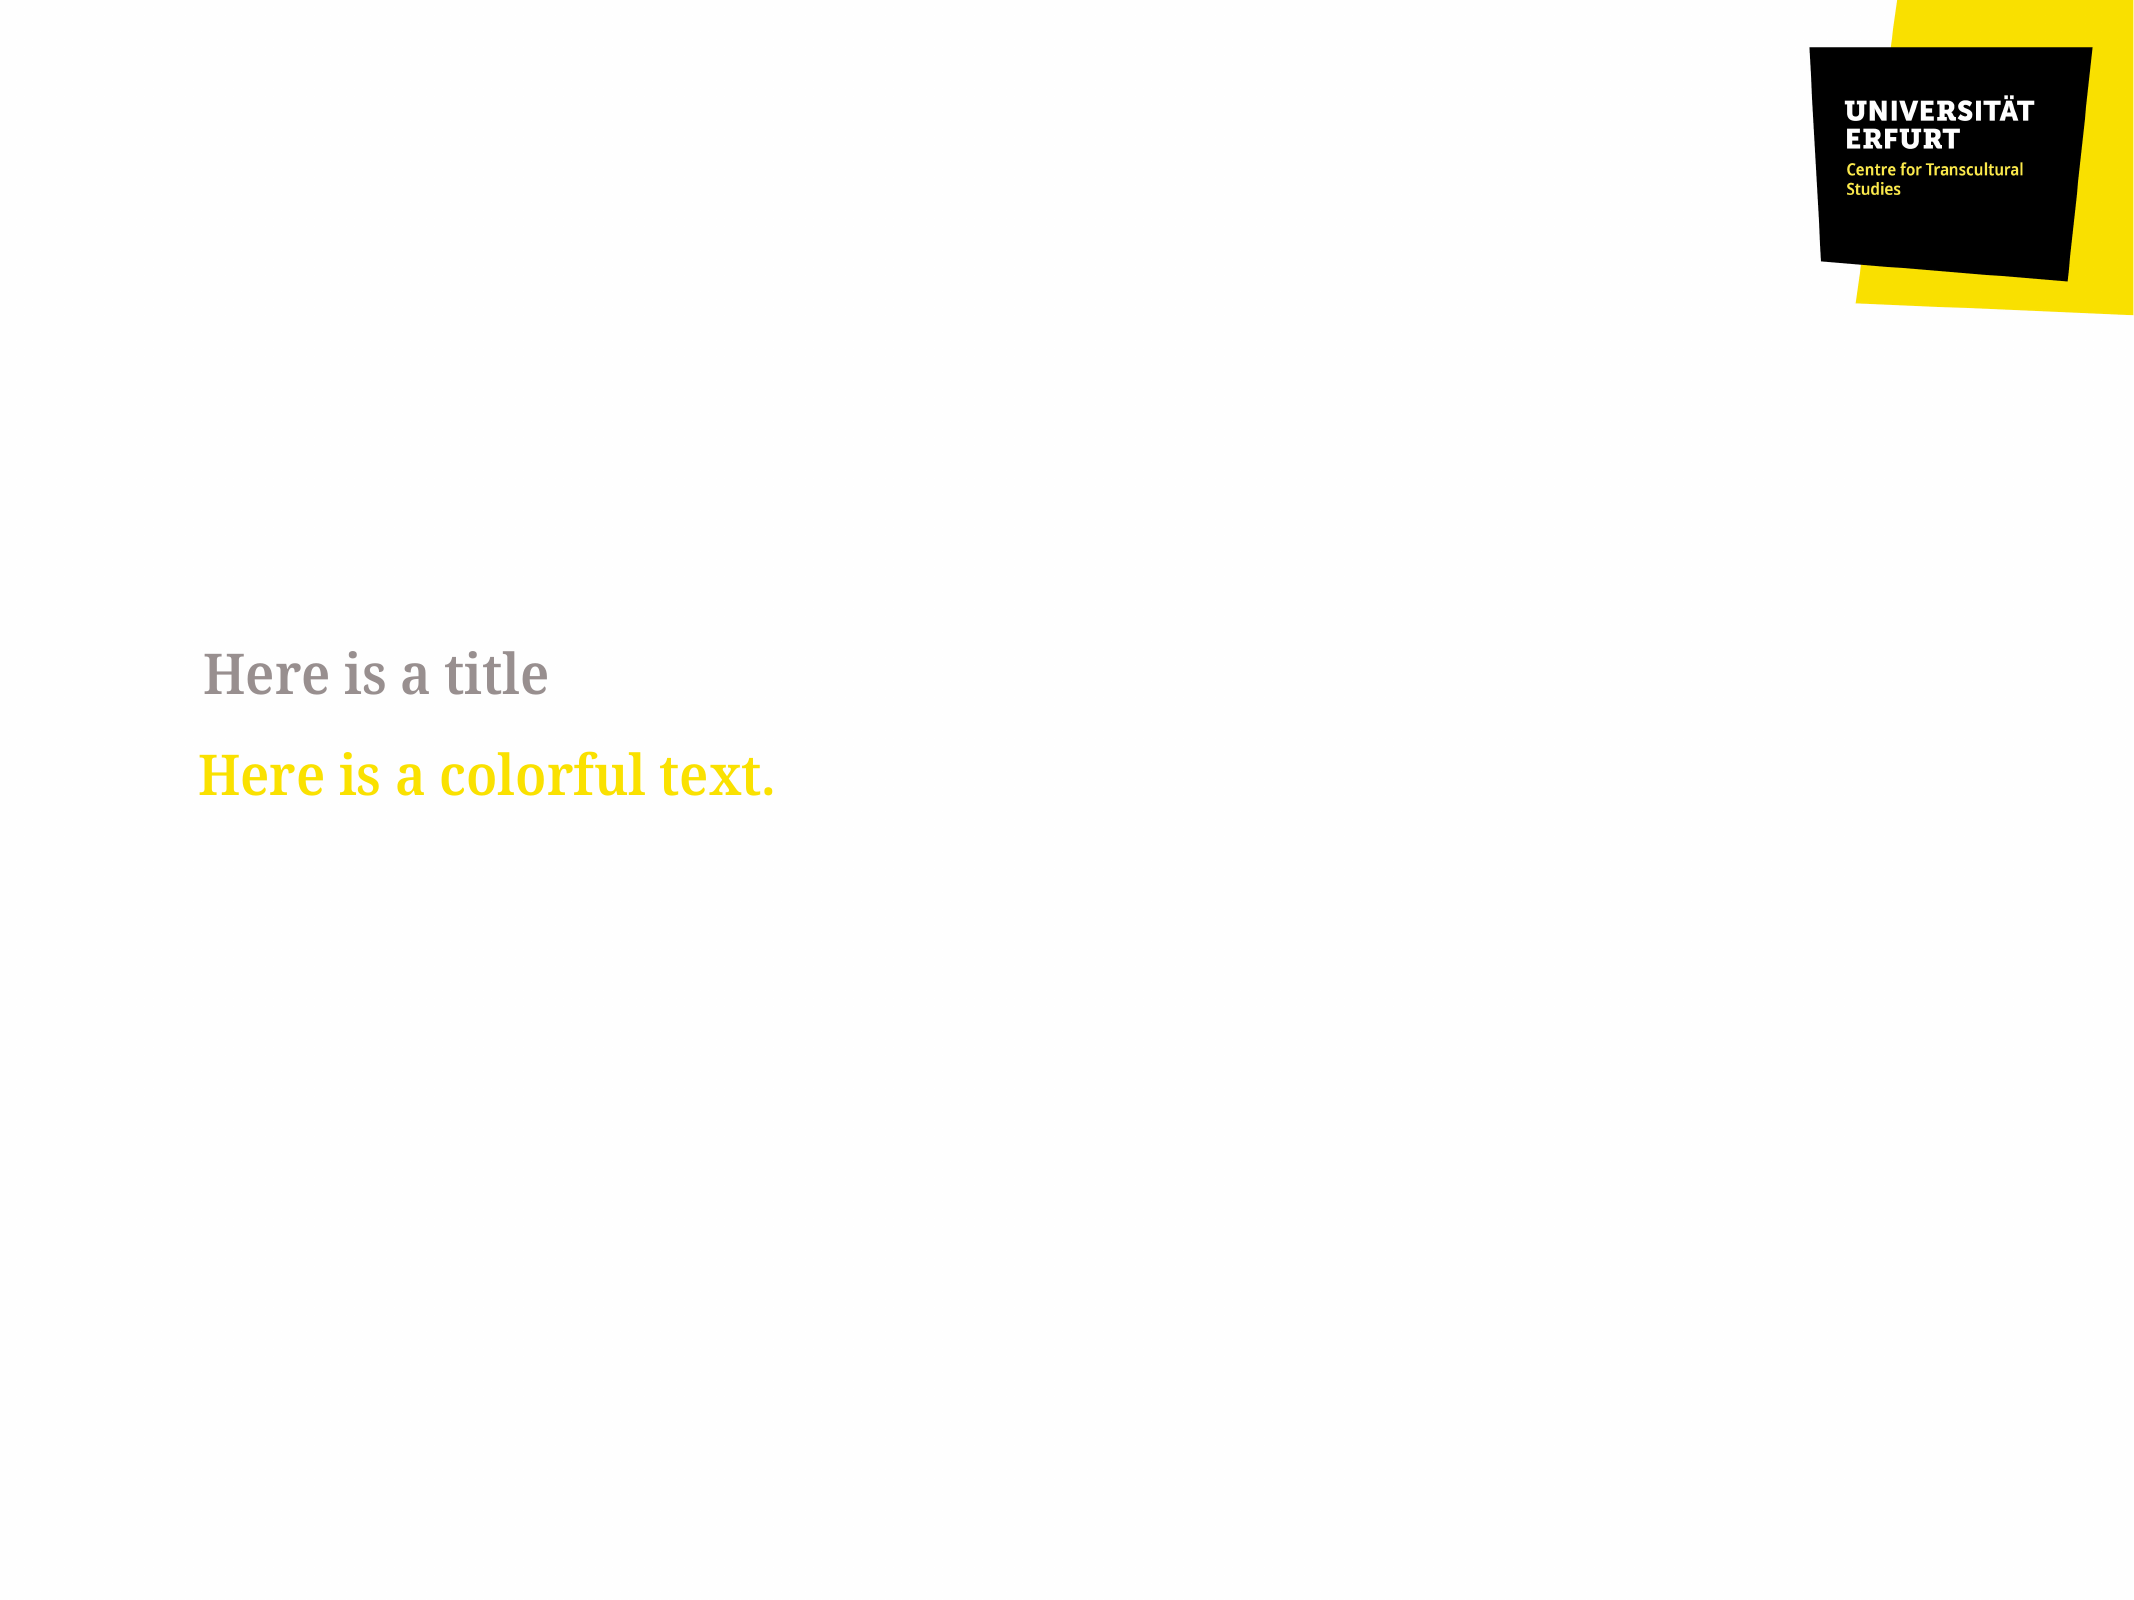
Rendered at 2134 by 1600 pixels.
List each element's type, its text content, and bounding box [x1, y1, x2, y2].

picture [0, 0, 2134, 1600]
text_box Here is a title [195, 629, 1328, 714]
text_box Here is a colorful text. [190, 730, 1323, 815]
